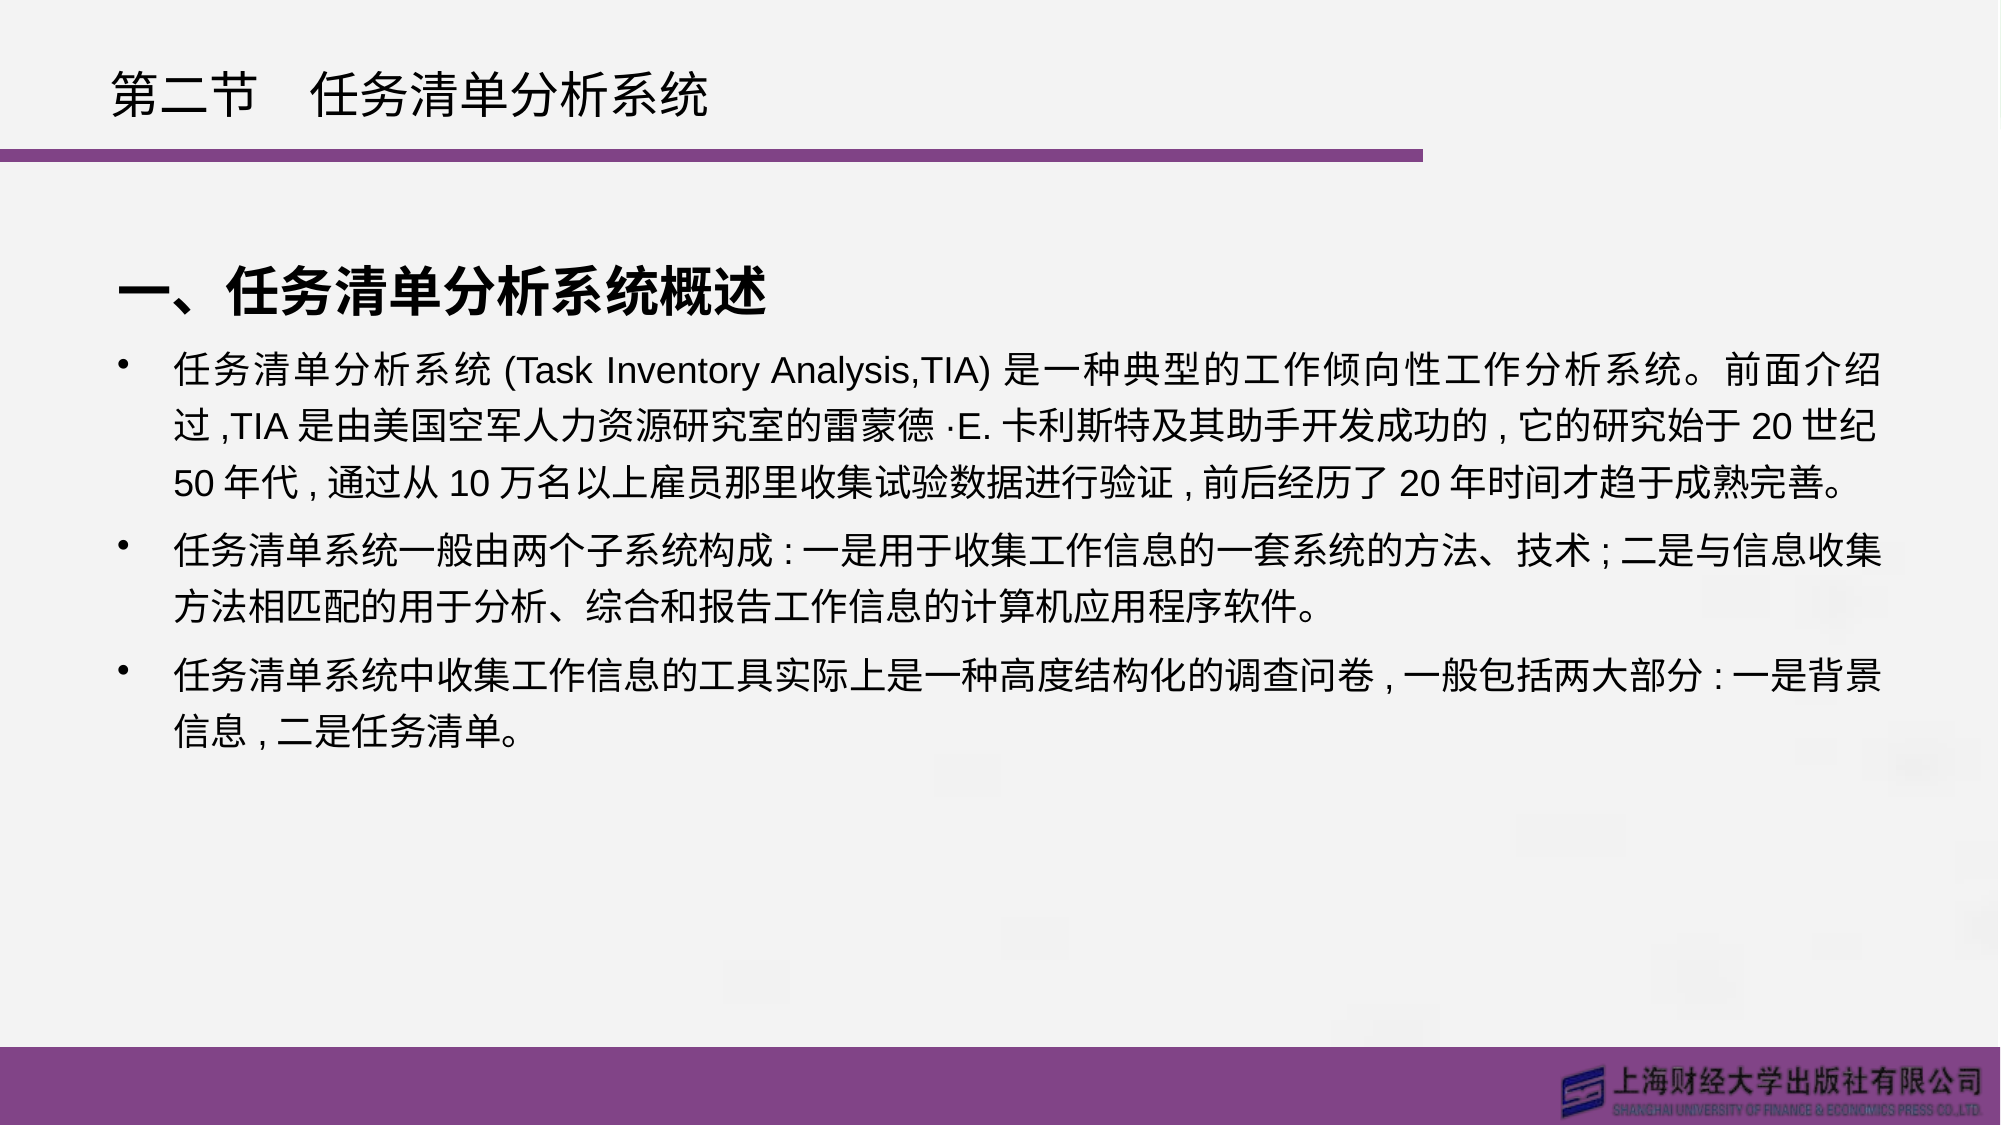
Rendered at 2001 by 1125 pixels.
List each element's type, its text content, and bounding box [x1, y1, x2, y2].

picture [0, 0, 2001, 1125]
list 一、任务清单分析系统概述 任务清单分析系统(Task Inventory Analysis,TIA)是一种典型的工作倾向性工作分析系统。前面介绍过,TIA是由美国空军人力资源研究室的雷蒙德·E.卡利斯特及其助手开发成功的,它的研究始于20世纪50年代,通过从10万名以上雇员那里收集试验数据进行验证,前后经历了20年时间才趋于成熟完善。 任务清单系统一般由两个子系统构成:一是用于收集工作信息的一套系统的方法、技术;二是与信息收集方法相匹配的用于分析、综合和报告工作信息的计算机应用程序软件。 任务清单系统中收集工作信息的工具实际上是一种高度结构化的调查问卷,一般包括两大部分:一是背景信息,二是任务清单。 [102, 233, 1898, 1032]
title 第二节 任务清单分析系统 [94, 42, 1451, 146]
